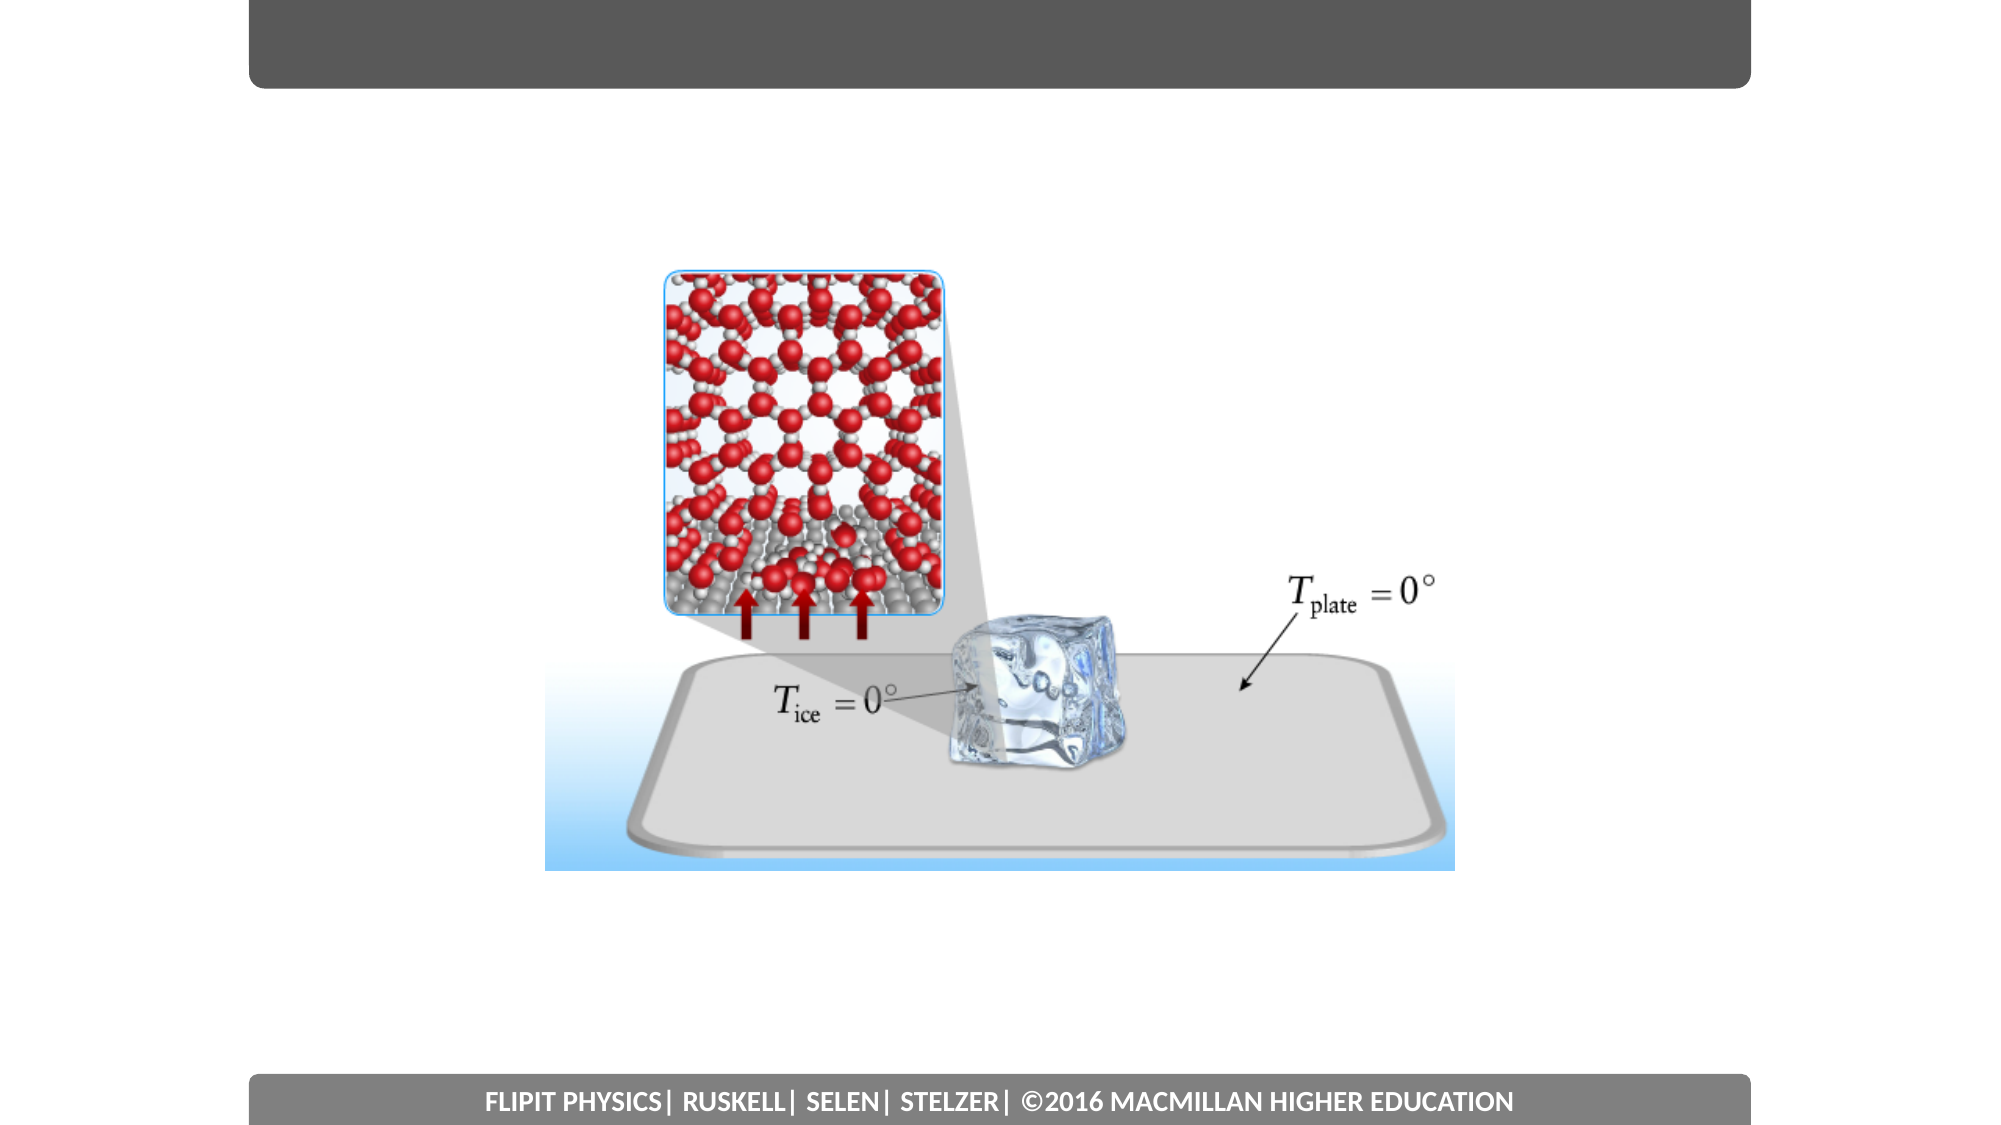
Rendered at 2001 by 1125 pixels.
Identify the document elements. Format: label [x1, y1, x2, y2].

text_box [248, 0, 1752, 89]
text_box [249, 1074, 1750, 1125]
picture [545, 253, 1455, 872]
